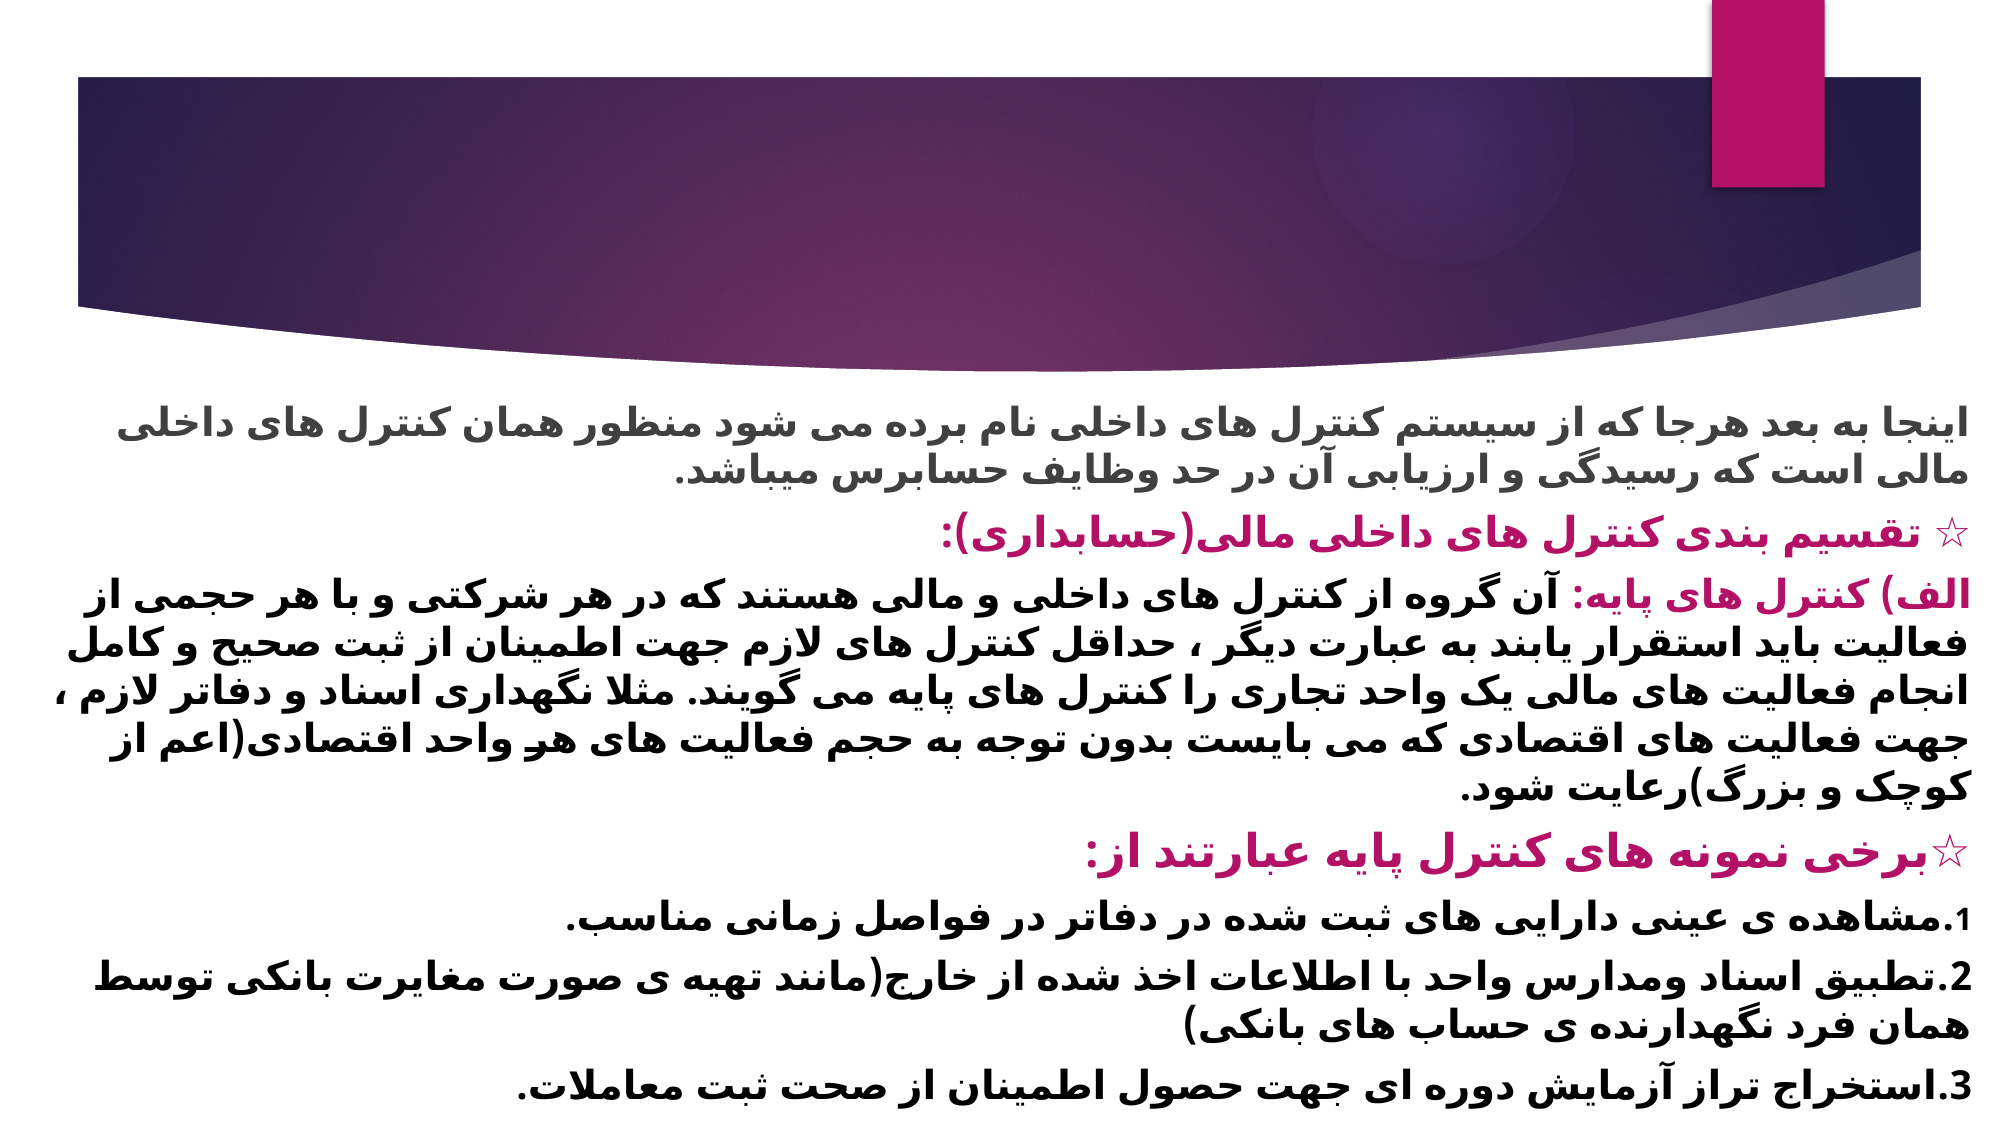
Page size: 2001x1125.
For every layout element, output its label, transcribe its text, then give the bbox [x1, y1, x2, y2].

list اینجا به بعد هرجا که از سیستم کنترل های داخلی نام برده می شود منظور همان کنترل های داخلی مالی است که رسیدگی و ارزیابی آن در حد وظایف حسابرس میباشد. ☆ تقسیم بندی کنترل های داخلی مالی(حسابداری): الف) کنترل های پایه: آن گروه از کنترل های داخلی و مالی هستند که در هر شرکتی و با هر حجمی از فعالیت باید استقرار یابند به عبارت دیگر ، حداقل کنترل های لازم جهت اطمینان از ثبت صحیح و کامل انجام فعالیت های مالی یک واحد تجاری را کنترل های پایه می گویند. مثلا نگهداری اسناد و دفاتر لازم ، جهت فعالیت های اقتصادی که می بایست بدون توجه به حجم فعالیت های هر واحد اقتصادی(اعم از کوچک و بزرگ)رعایت شود. ☆برخی نمونه های کنترل پایه عبارتند از: 1.مشاهده ی عینی دارایی های ثبت شده در دفاتر در فواصل زمانی مناسب. 2.تطبیق اسناد ومدارس واحد با اطلاعات اخذ شده از خارج(مانند تهیه ی صورت مغایرت بانکی توسط همان فرد نگهدارنده ی حساب های بانکی) 3.استخراج تراز آزمایش دوره ای جهت حصول اطمینان از صحت ثبت معاملات. [12, 388, 1988, 1125]
